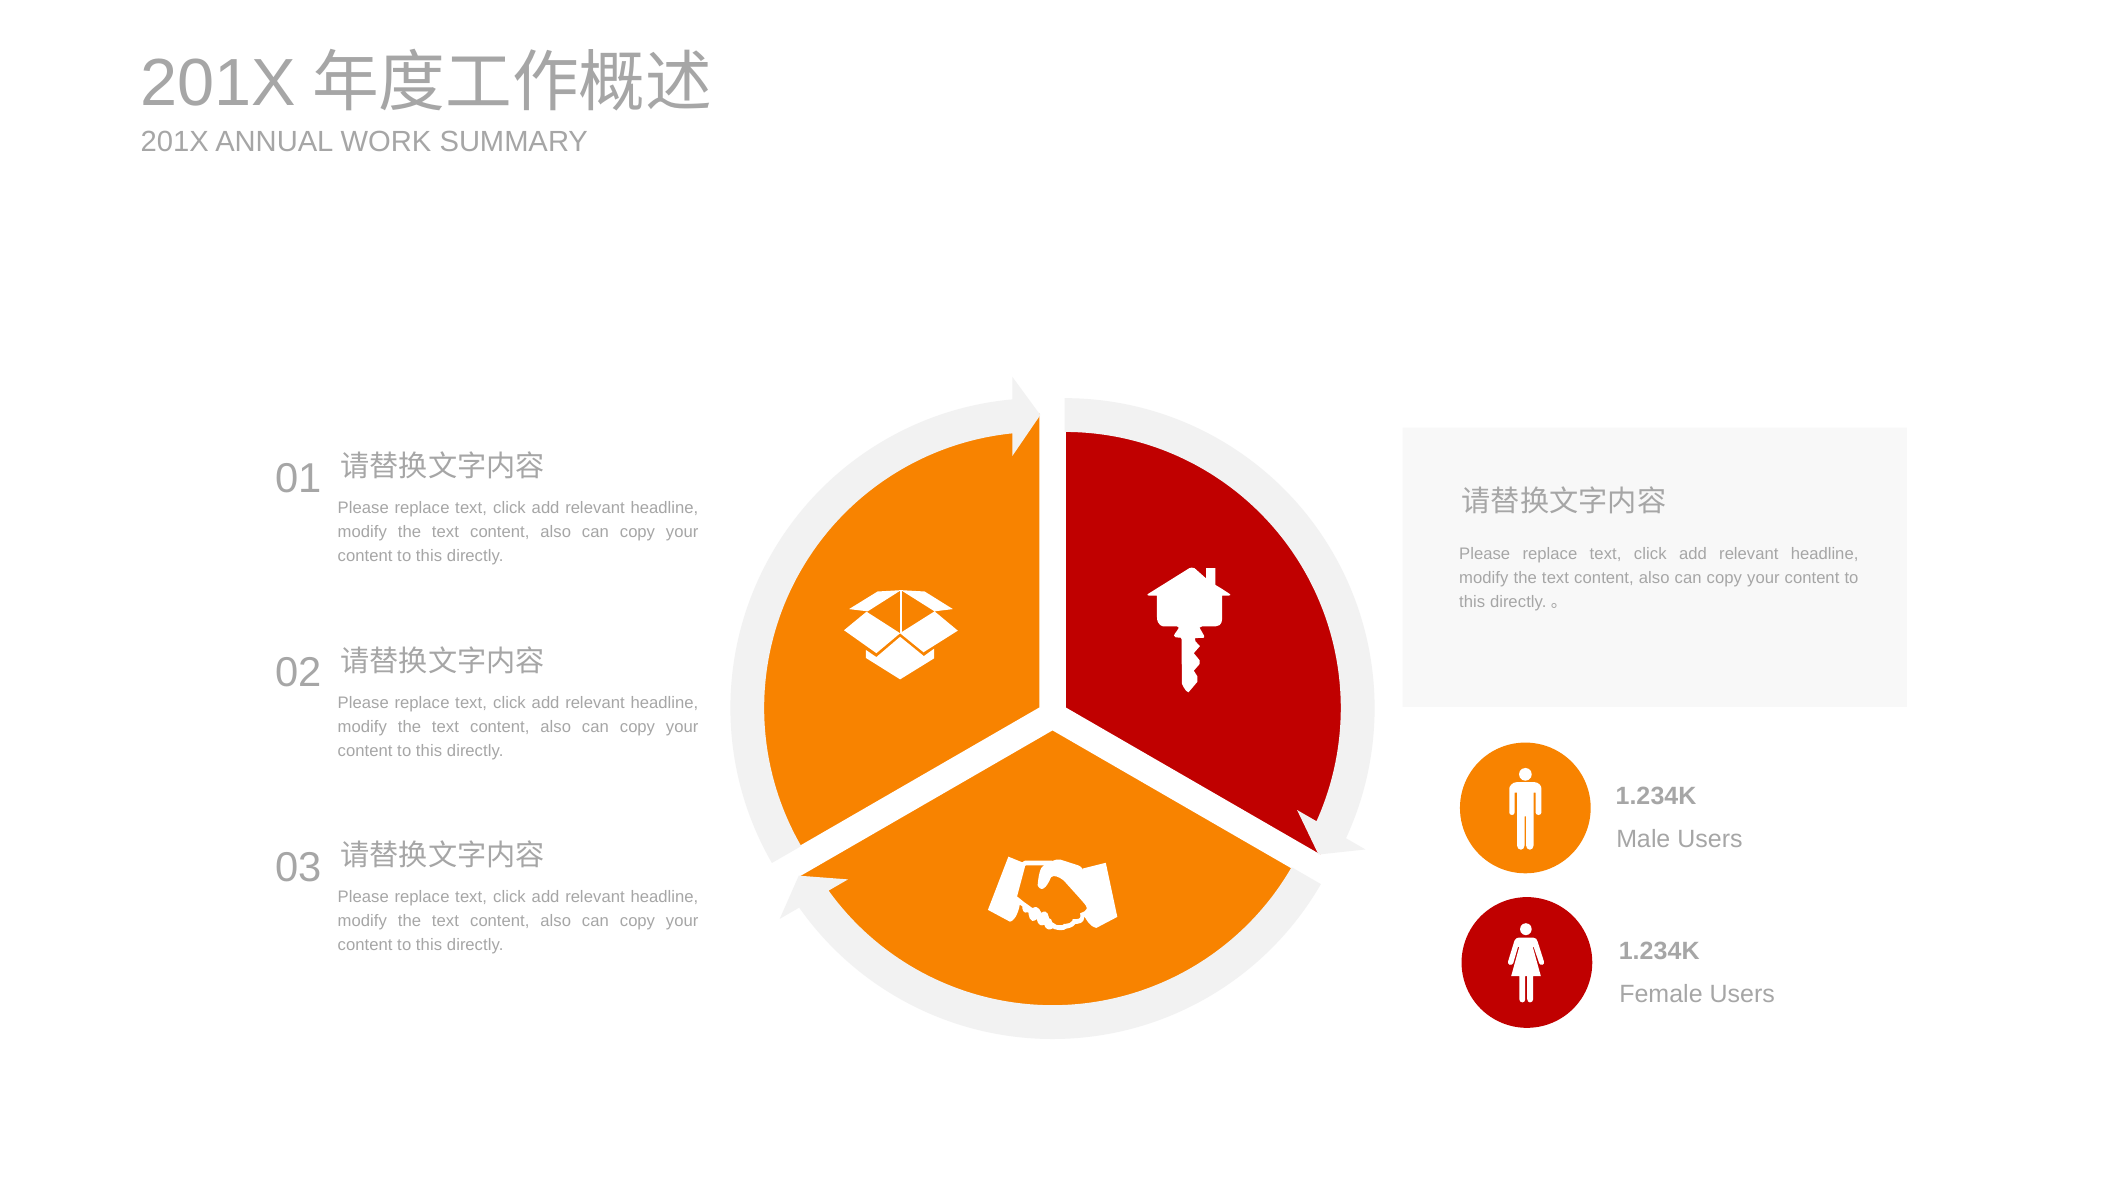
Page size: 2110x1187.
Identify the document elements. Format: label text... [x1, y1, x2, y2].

text_box 02 [260, 627, 322, 703]
text_box 201X年度工作概述 [140, 38, 789, 119]
text_box Male Users [1601, 809, 1758, 861]
text_box 03 [260, 822, 322, 897]
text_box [322, 433, 707, 572]
text_box Female Users [1604, 963, 1791, 1015]
text_box 201X ANNUAL WORK SUMMARY [140, 122, 602, 158]
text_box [1461, 897, 1593, 1028]
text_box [322, 627, 707, 766]
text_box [1459, 742, 1591, 874]
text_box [322, 822, 707, 961]
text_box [844, 590, 958, 680]
text_box 1.234K [1600, 766, 1712, 817]
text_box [1402, 427, 1907, 707]
text_box 1.234K [1603, 920, 1715, 972]
text_box 01 [260, 433, 322, 509]
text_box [707, 375, 1398, 1062]
